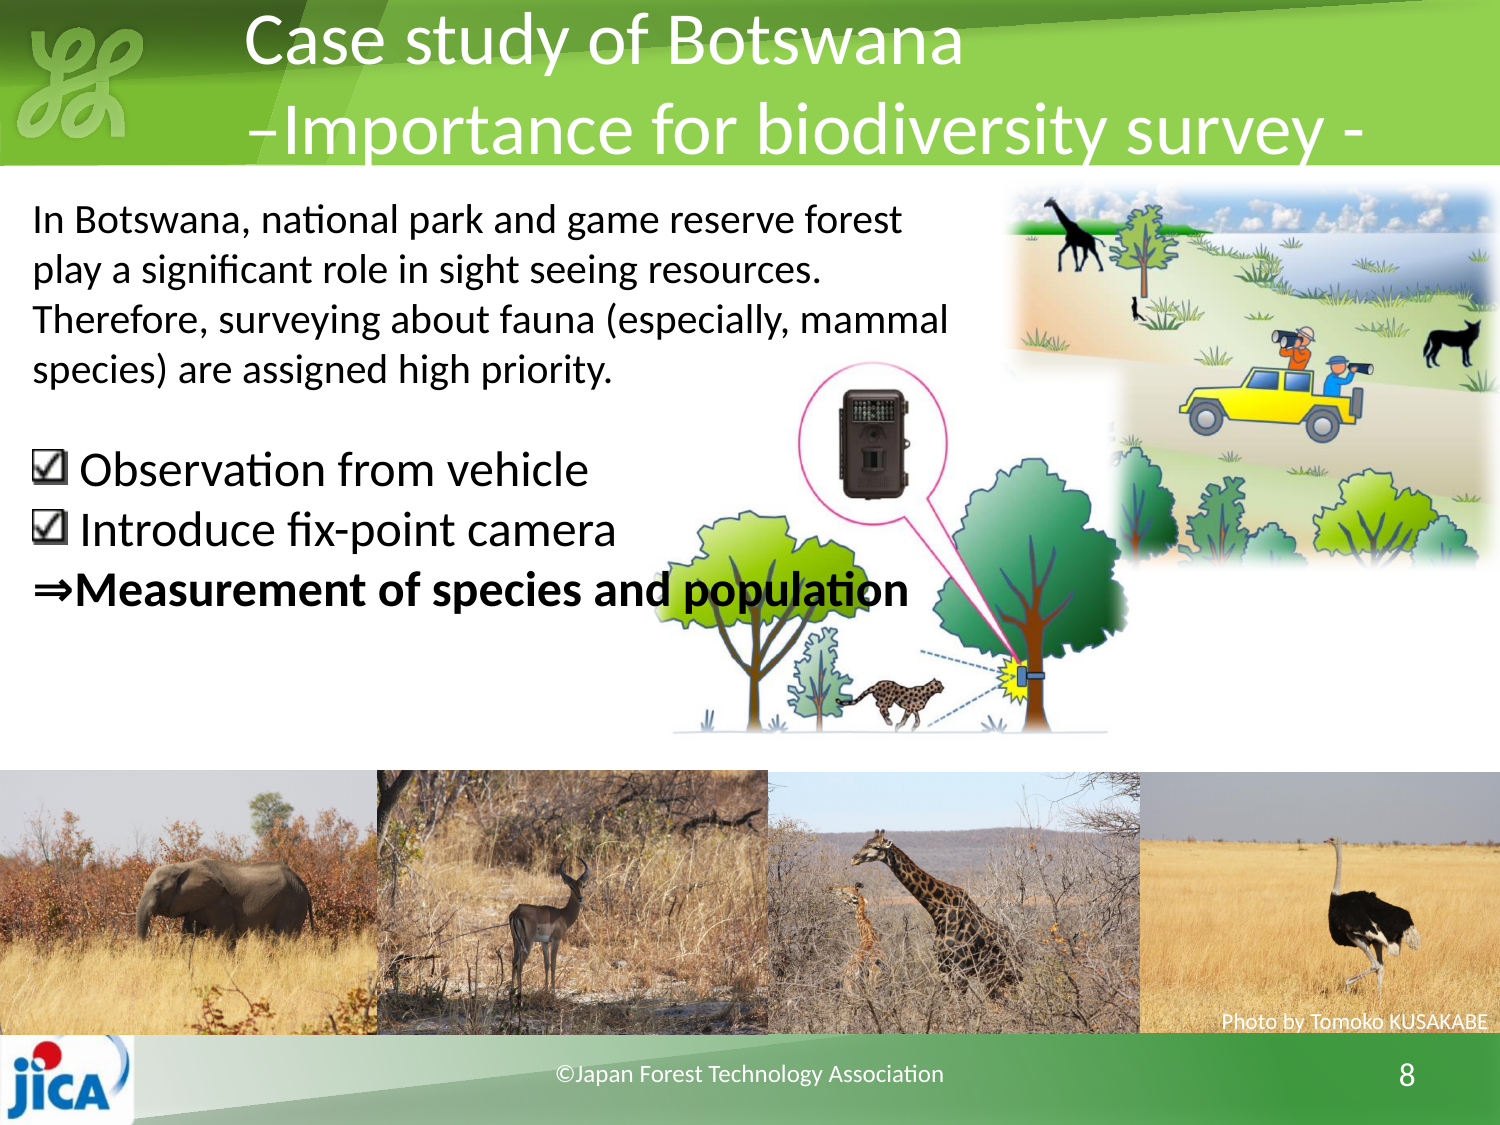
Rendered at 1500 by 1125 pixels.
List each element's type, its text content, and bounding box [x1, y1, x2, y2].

footer ©Japan Forest Technology Association [512, 1042, 988, 1103]
title Case study of Botswana –Importance for biodiversity survey - [229, 9, 1495, 149]
picture [0, 770, 1500, 1125]
picture [32, 509, 68, 545]
picture [643, 177, 1500, 744]
slide_number 8 [1080, 1042, 1431, 1103]
text_box In Botswana, national park and game reserve forest play a significant role in sight seeing resources. Therefore, surveying about fauna (especially, mammal species) are assigned high priority. Observation from vehicle Introduce fix-point camera ⇒Measurement of species and population [17, 184, 977, 625]
picture [32, 449, 68, 485]
